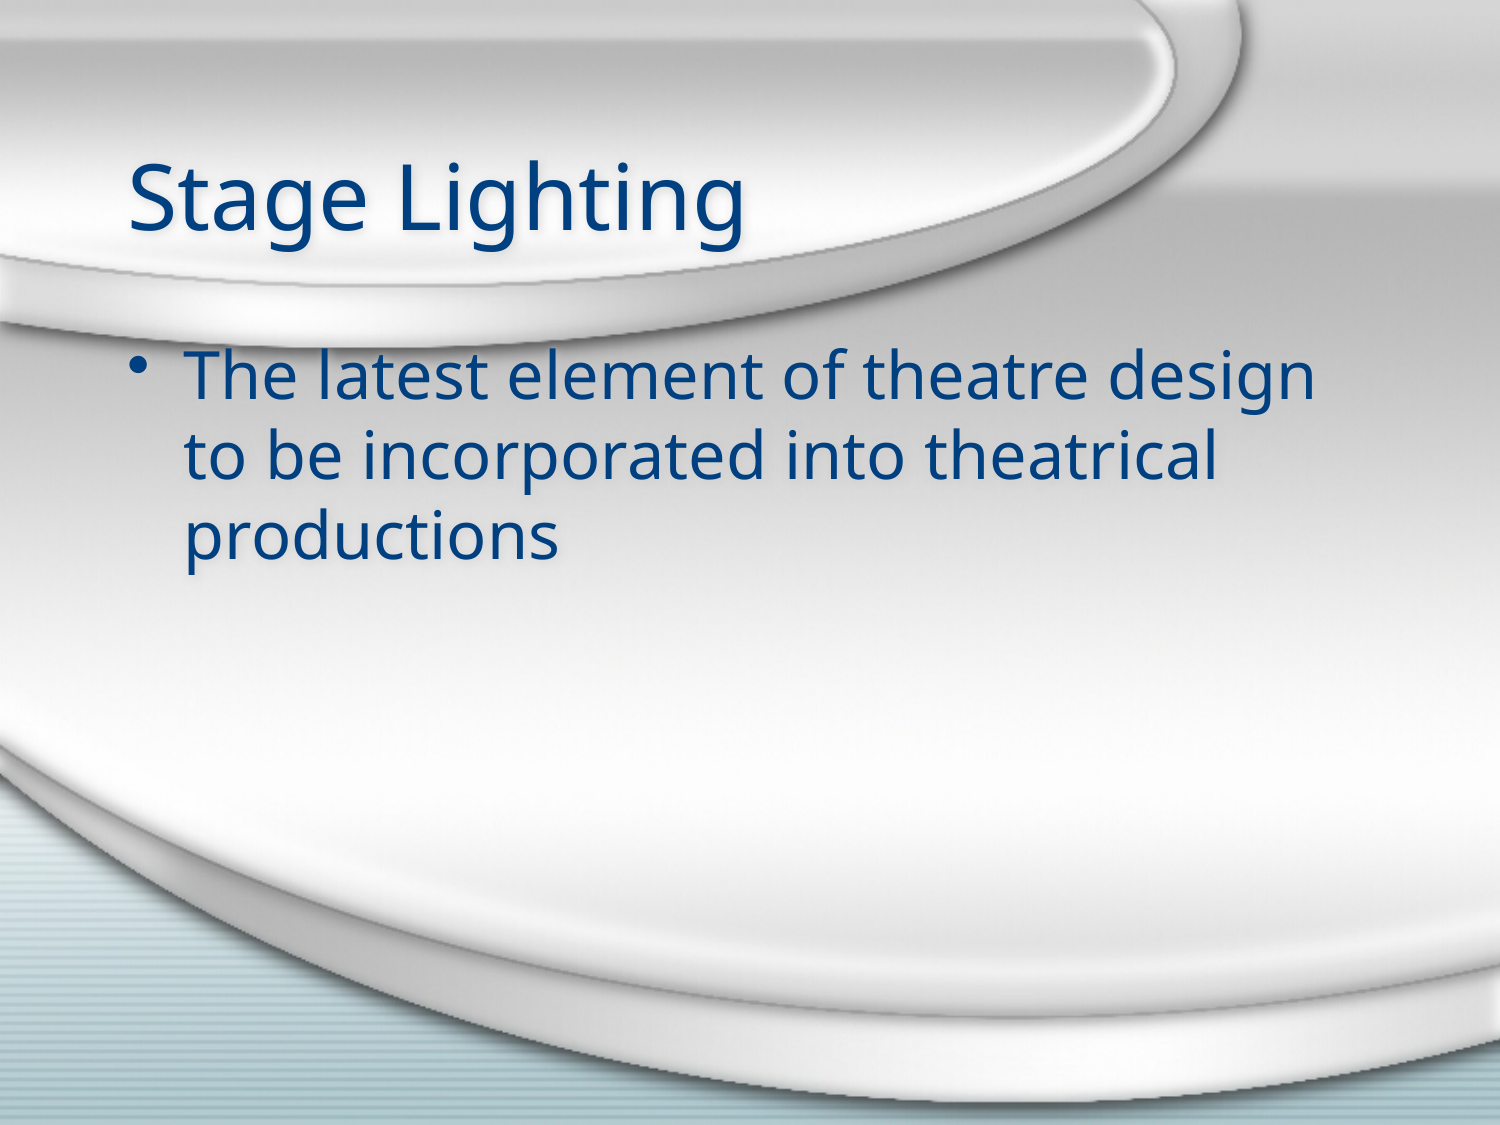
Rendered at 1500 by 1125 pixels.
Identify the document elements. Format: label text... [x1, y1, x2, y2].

picture [0, 0, 1500, 1125]
list The latest element of theatre design to be incorporated into theatrical productions [112, 324, 1388, 1001]
title Stage Lighting [112, 99, 1388, 288]
